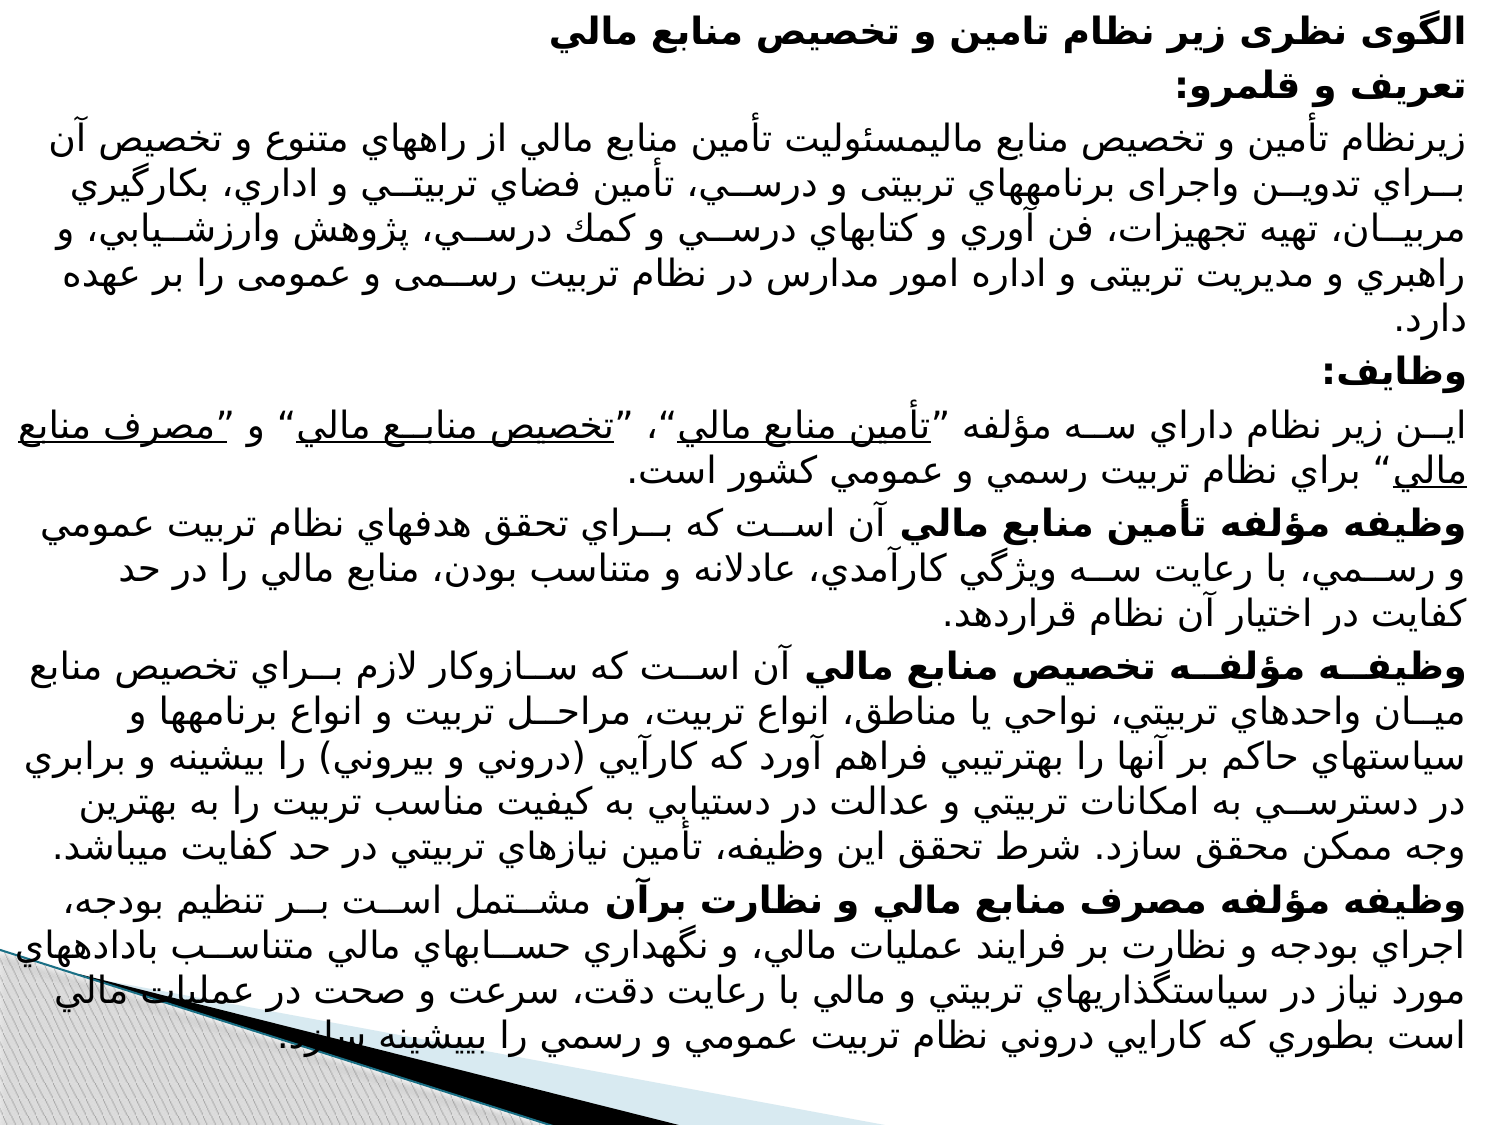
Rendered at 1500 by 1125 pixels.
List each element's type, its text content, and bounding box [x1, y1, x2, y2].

list الگوی نظری زير نظام تامين و تخصيص منابع مالي تعریف و قلمرو: زيرنظام تأمين و تخصيص منابع ماليمسئوليت تأمين منابع مالي از راههاي متنوع و تخصيص آن بــراي تدويــن واجرای برنامههاي تربيتی و درســي، تأمين فضاي تربيتــي و اداري، بكارگيري مربيــان، تهيه تجهيزات، فن آوري و كتابهاي درســي و كمك درســي، پژوهش وارزشــيابي، و راهبري و مديريت تربيتی و اداره امور مدارس در نظام تربيت رســمی و عمومی را بر عهده دارد. وظايف: ايــن زير نظام داراي ســه مؤلفه ”تأمين منابع مالي“، ”تخصيص منابــع مالي“ و ”مصرف منابع مالي“ براي نظام تربيت رسمي و عمومي كشور است. وظيفه مؤلفه تأمين منابع مالي آن اســت كه بــراي تحقق هدفهاي نظام تربيت عمومي و رســمي، با رعايت ســه ويژگي كارآمدي، عادلانه و متناسب بودن، منابع مالي را در حد كفايت در اختيار آن نظام قراردهد. وظيفــه مؤلفــه تخصيص منابع مالي آن اســت كه ســازوكار لازم بــراي تخصيص منابع ميــان واحدهاي تربيتي، نواحي يا مناطق، انواع تربيت، مراحــل تربيت و انواع برنامهها و سياستهاي حاكم بر آنها را بهترتيبي فراهم آورد كه كارآيي (دروني و بيروني) را بيشينه و برابري در دسترســي به امكانات تربيتي و عدالت در دستيابي به كيفيت مناسب تربيت را به بهترين وجه ممكن محقق سازد. شرط تحقق اين وظيفه، تأمين نيازهاي تربيتي در حد كفايت ميباشد. وظيفه مؤلفه مصرف منابع مالي و نظارت برآن مشــتمل اســت بــر تنظيم بودجه، اجراي بودجه و نظارت بر فرايند عمليات مالي، و نگهداري حســابهاي مالي متناســب بادادههاي مورد نياز در سياستگذاريهاي تربيتي و مالي با رعايت دقت، سرعت و صحت در عمليات مالي است بطوري كه كارايي دروني نظام تربيت عمومي و رسمي را بييشينه سازد. [0, 0, 1500, 1125]
